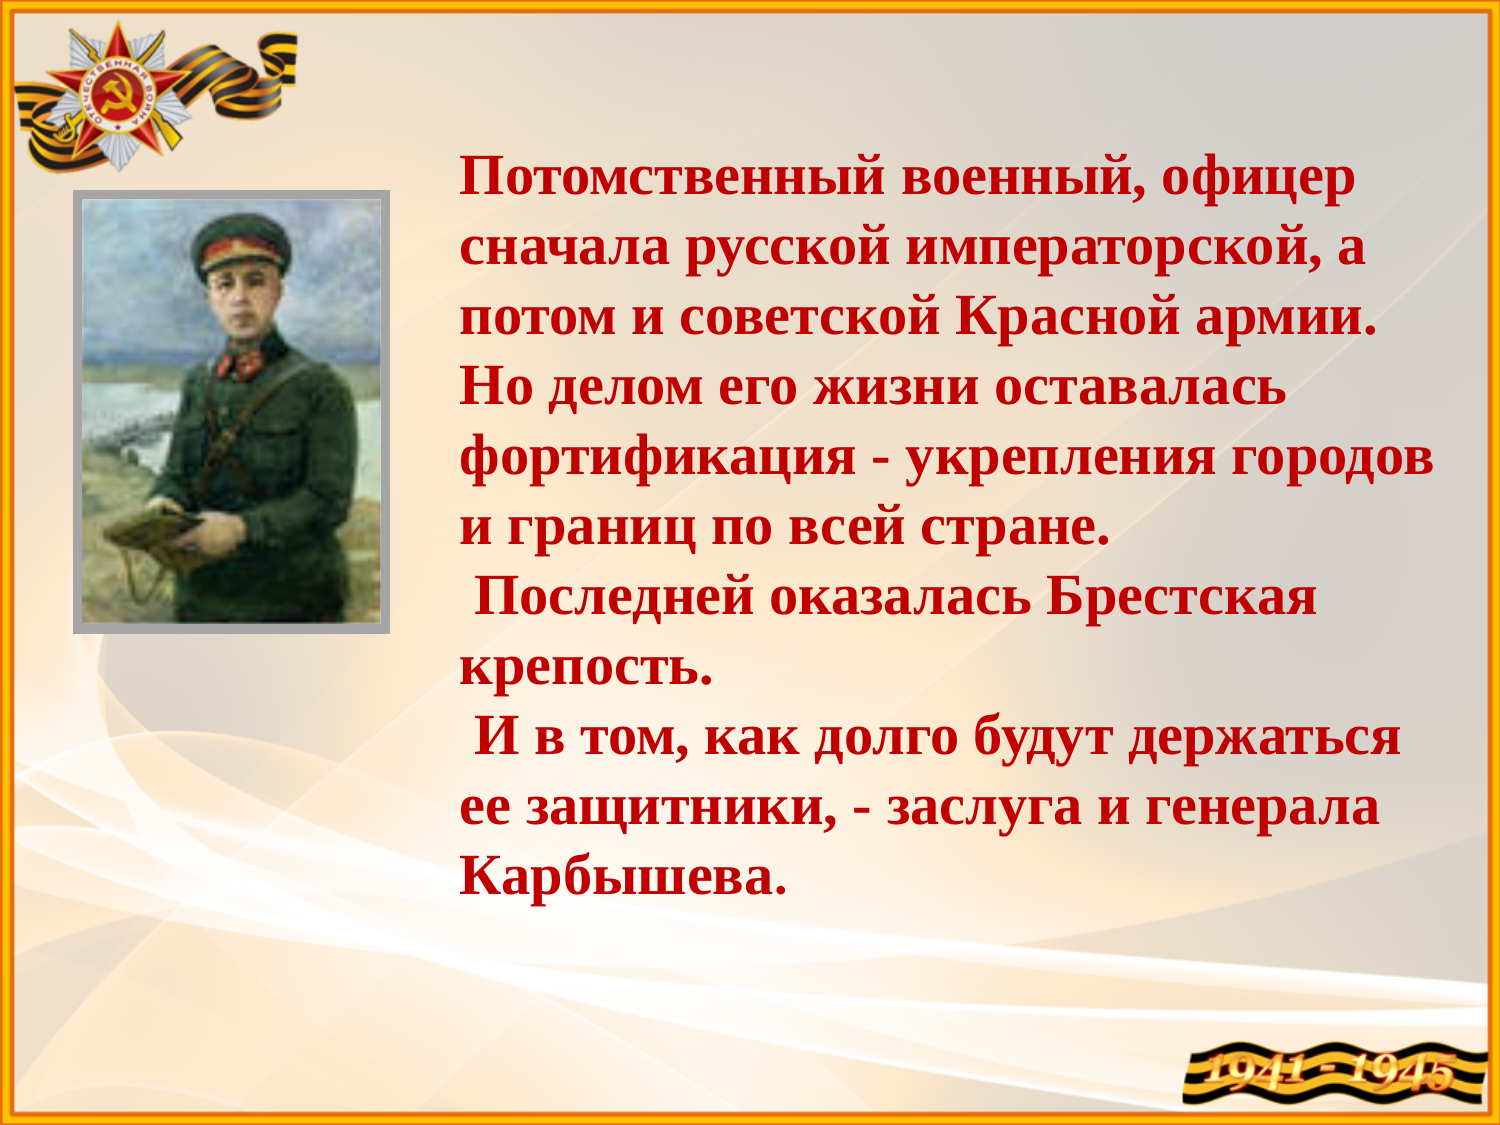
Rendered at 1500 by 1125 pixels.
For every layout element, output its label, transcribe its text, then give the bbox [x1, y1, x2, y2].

text_box Потомственный военный, офицер сначала русской императорской, а потом и советской Красной армии. Но делом его жизни оставалась фортификация - укрепления городов и границ по всей стране. Последней оказалась Брестская крепость. И в том, как долго будут держаться ее защитники, - заслуга и генерала Карбышева. [445, 128, 1454, 984]
picture [0, 0, 1500, 1125]
